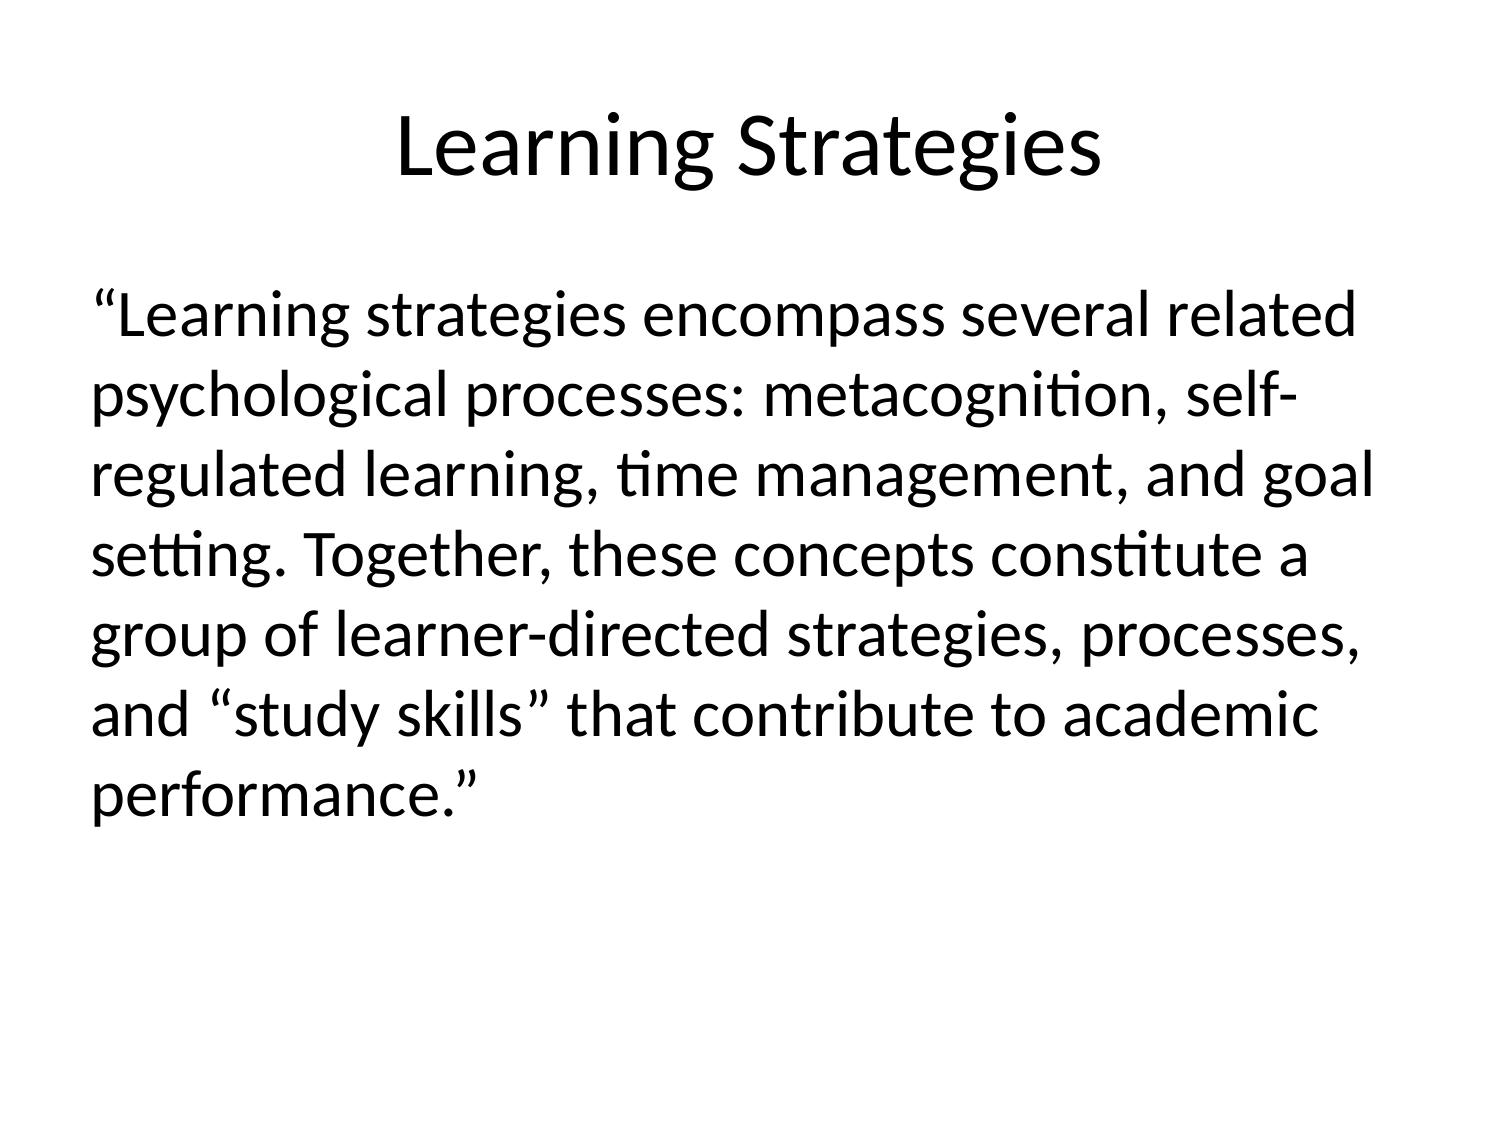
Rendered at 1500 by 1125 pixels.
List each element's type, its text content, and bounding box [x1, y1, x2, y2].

list “Learning strategies encompass several related psychological processes: metacognition, self-regulated learning, time management, and goal setting. Together, these concepts constitute a group of learner-directed strategies, processes, and “study skills” that contribute to academic performance.” [75, 262, 1425, 1005]
title Learning Strategies [75, 45, 1425, 233]
